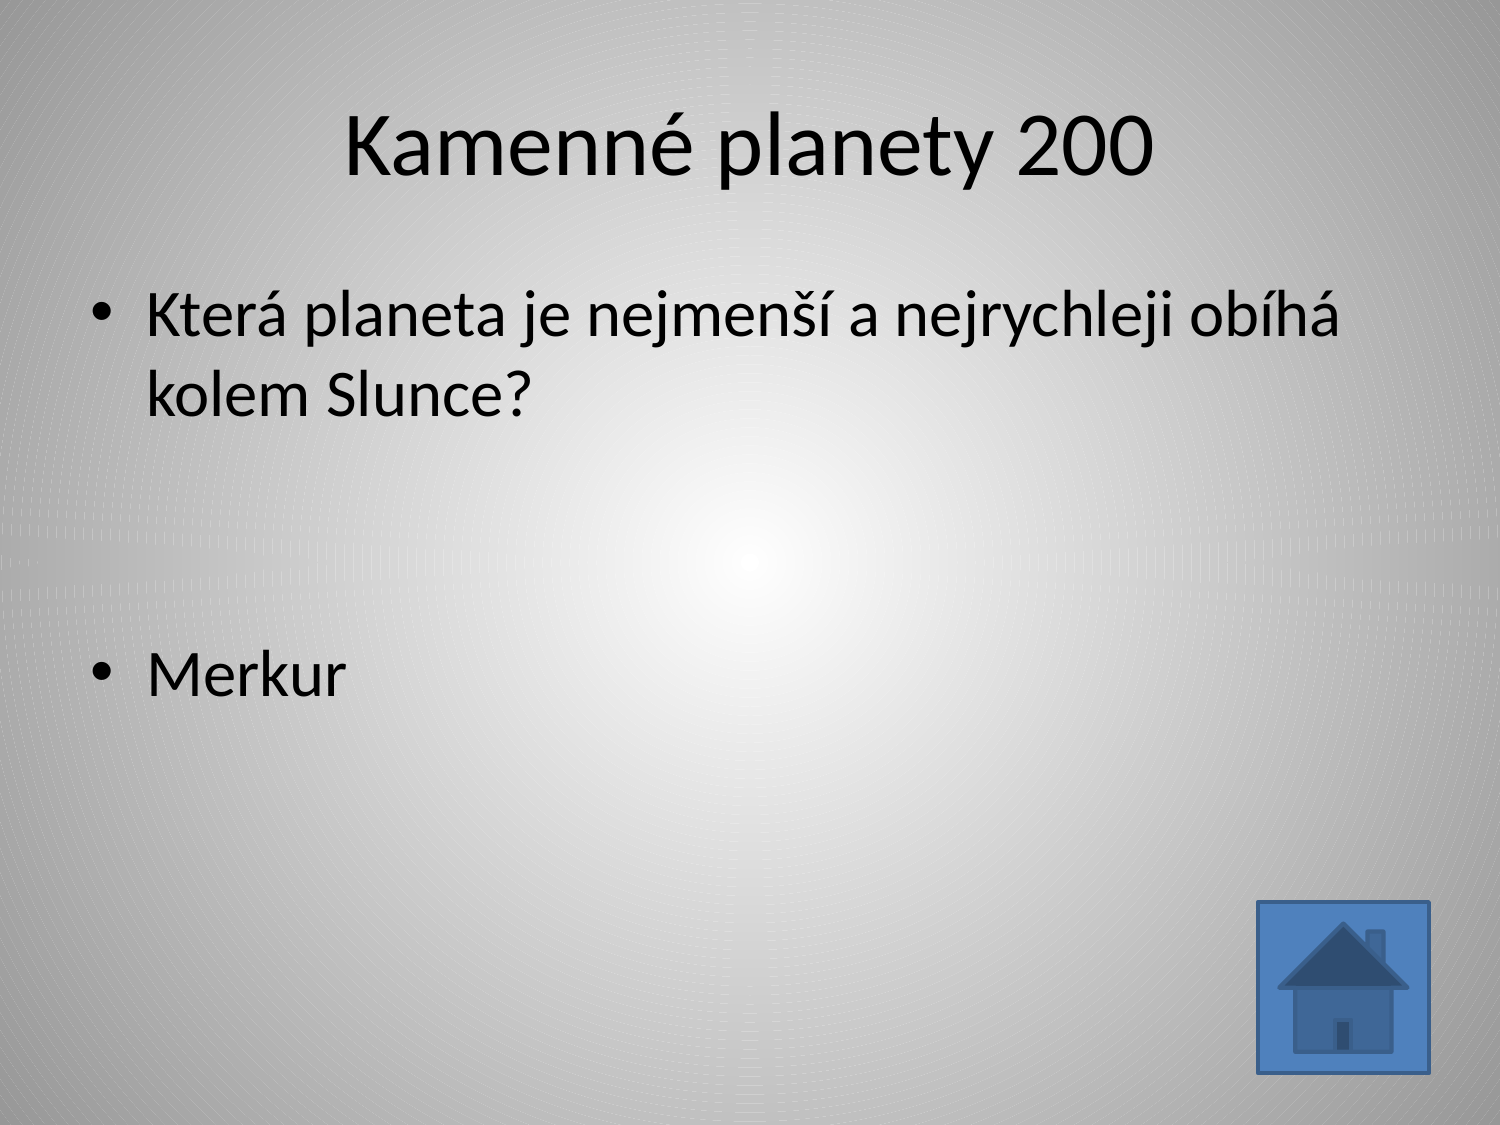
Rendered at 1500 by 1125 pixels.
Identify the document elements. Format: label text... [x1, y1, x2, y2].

title Kamenné planety 200 [75, 45, 1425, 233]
text_box [1256, 900, 1431, 1075]
list Která planeta je nejmenší a nejrychleji obíhá kolem Slunce? Merkur [75, 262, 1425, 1005]
